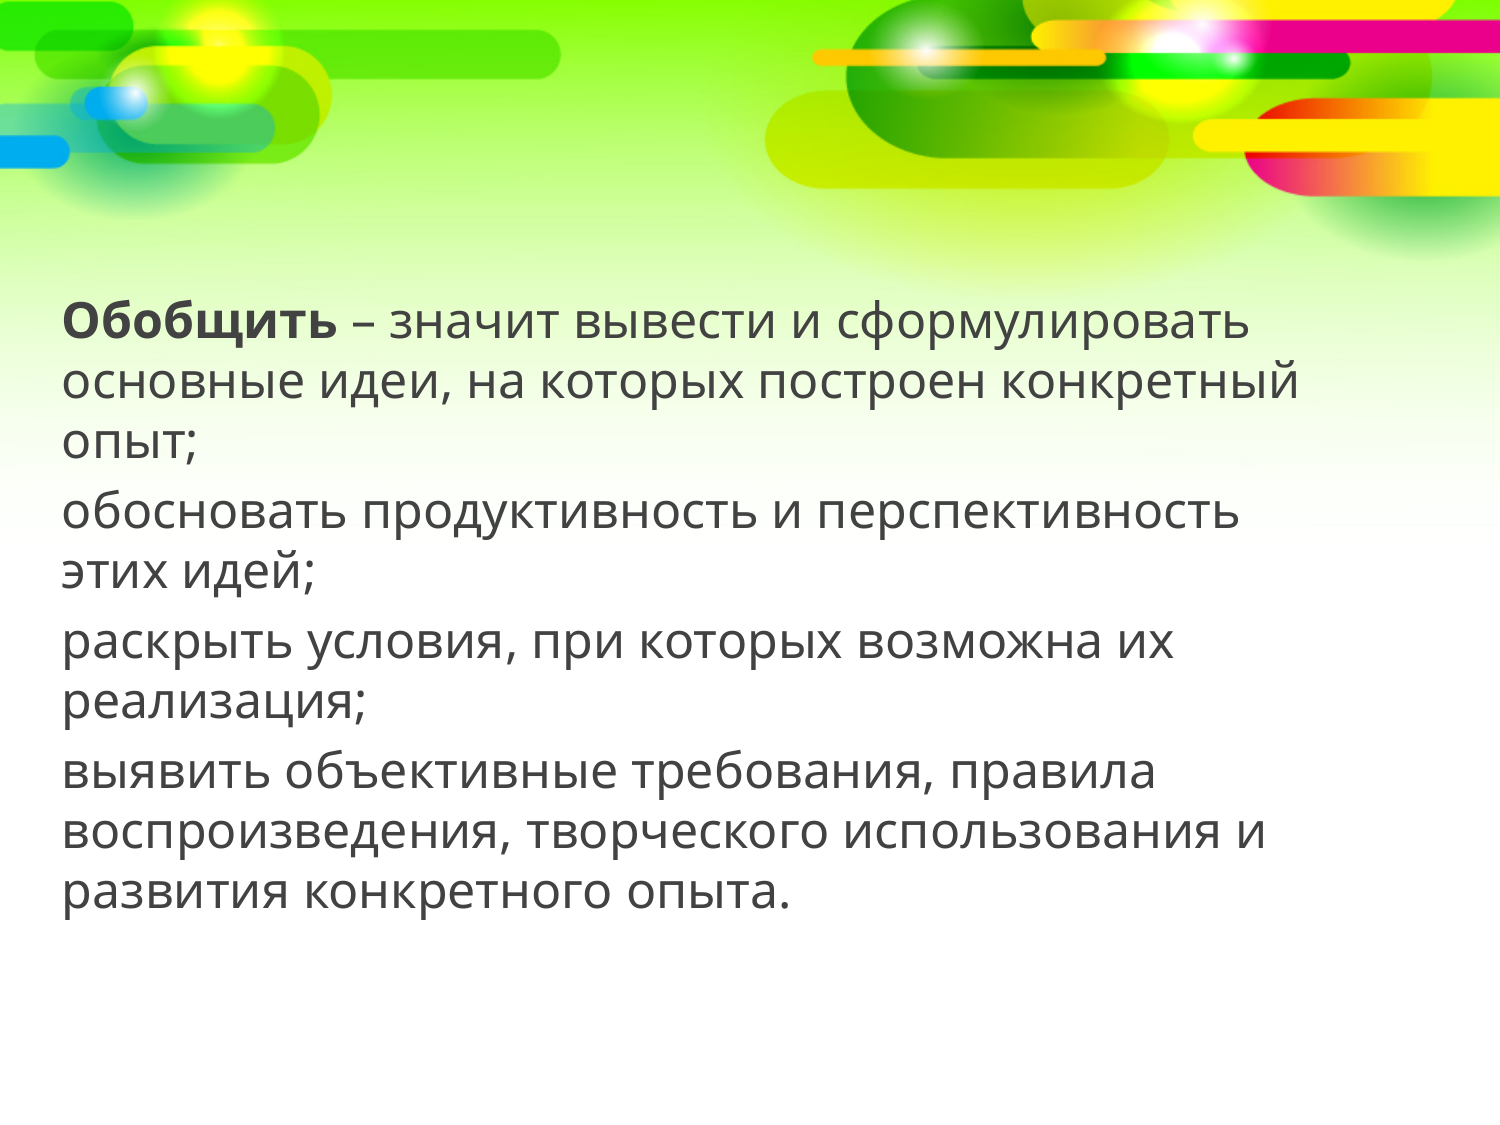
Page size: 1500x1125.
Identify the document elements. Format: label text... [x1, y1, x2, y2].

picture [0, 0, 1500, 1125]
list Обобщить – значит вывести и сформулировать основные идеи, на которых построен конкретный опыт; обосновать продуктивность и перспективность этих идей; раскрыть условия, при которых возможна их реализация; выявить объективные требования, правила воспроизведения, творческого использования и развития конкретного опыта. [46, 280, 1351, 1088]
